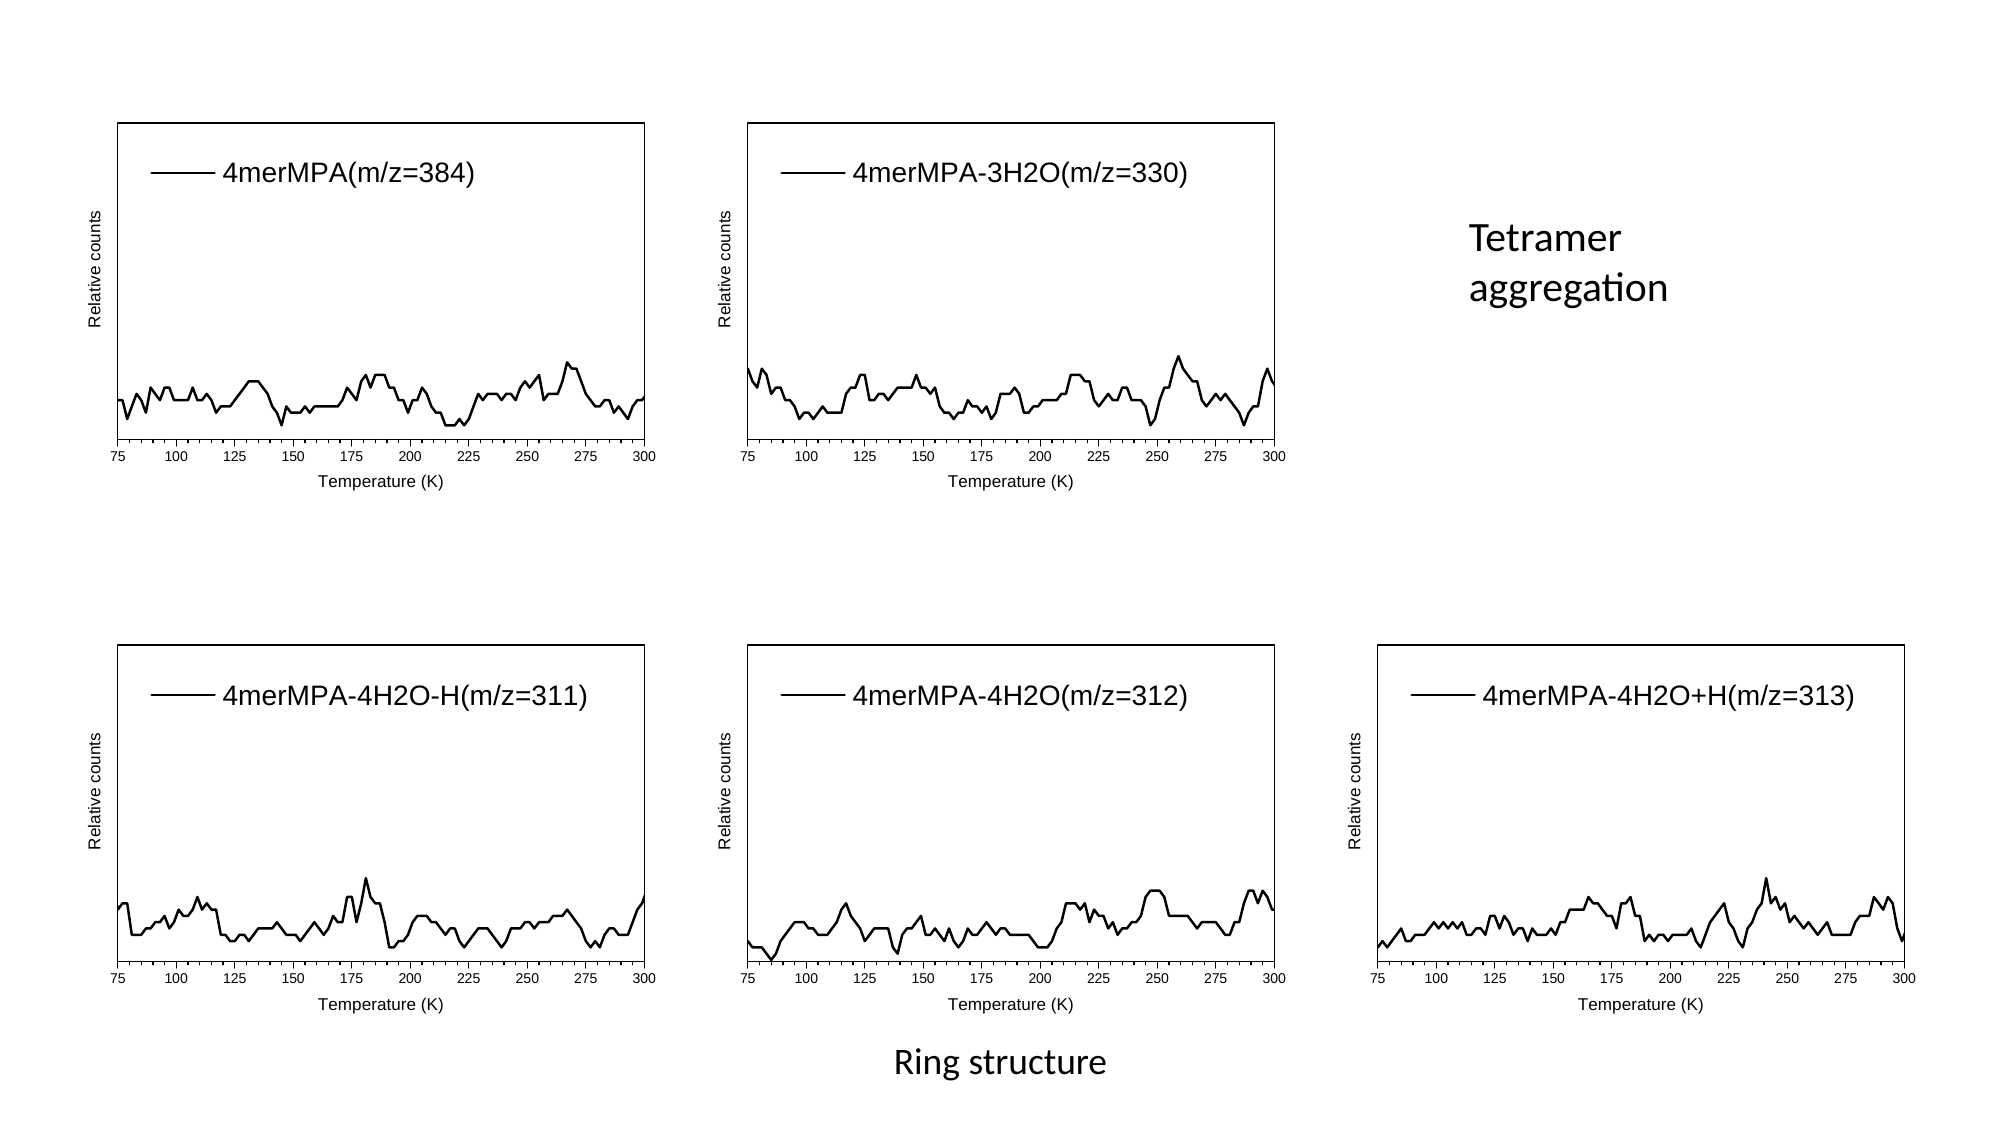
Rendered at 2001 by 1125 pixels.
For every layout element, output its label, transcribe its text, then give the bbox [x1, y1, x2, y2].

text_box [70, 632, 671, 1030]
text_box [1330, 632, 1931, 1030]
text_box Ring structure [838, 1030, 1163, 1089]
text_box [70, 110, 671, 508]
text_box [700, 110, 1301, 508]
text_box Tetramer aggregation [1453, 202, 1728, 318]
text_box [700, 632, 1301, 1030]
